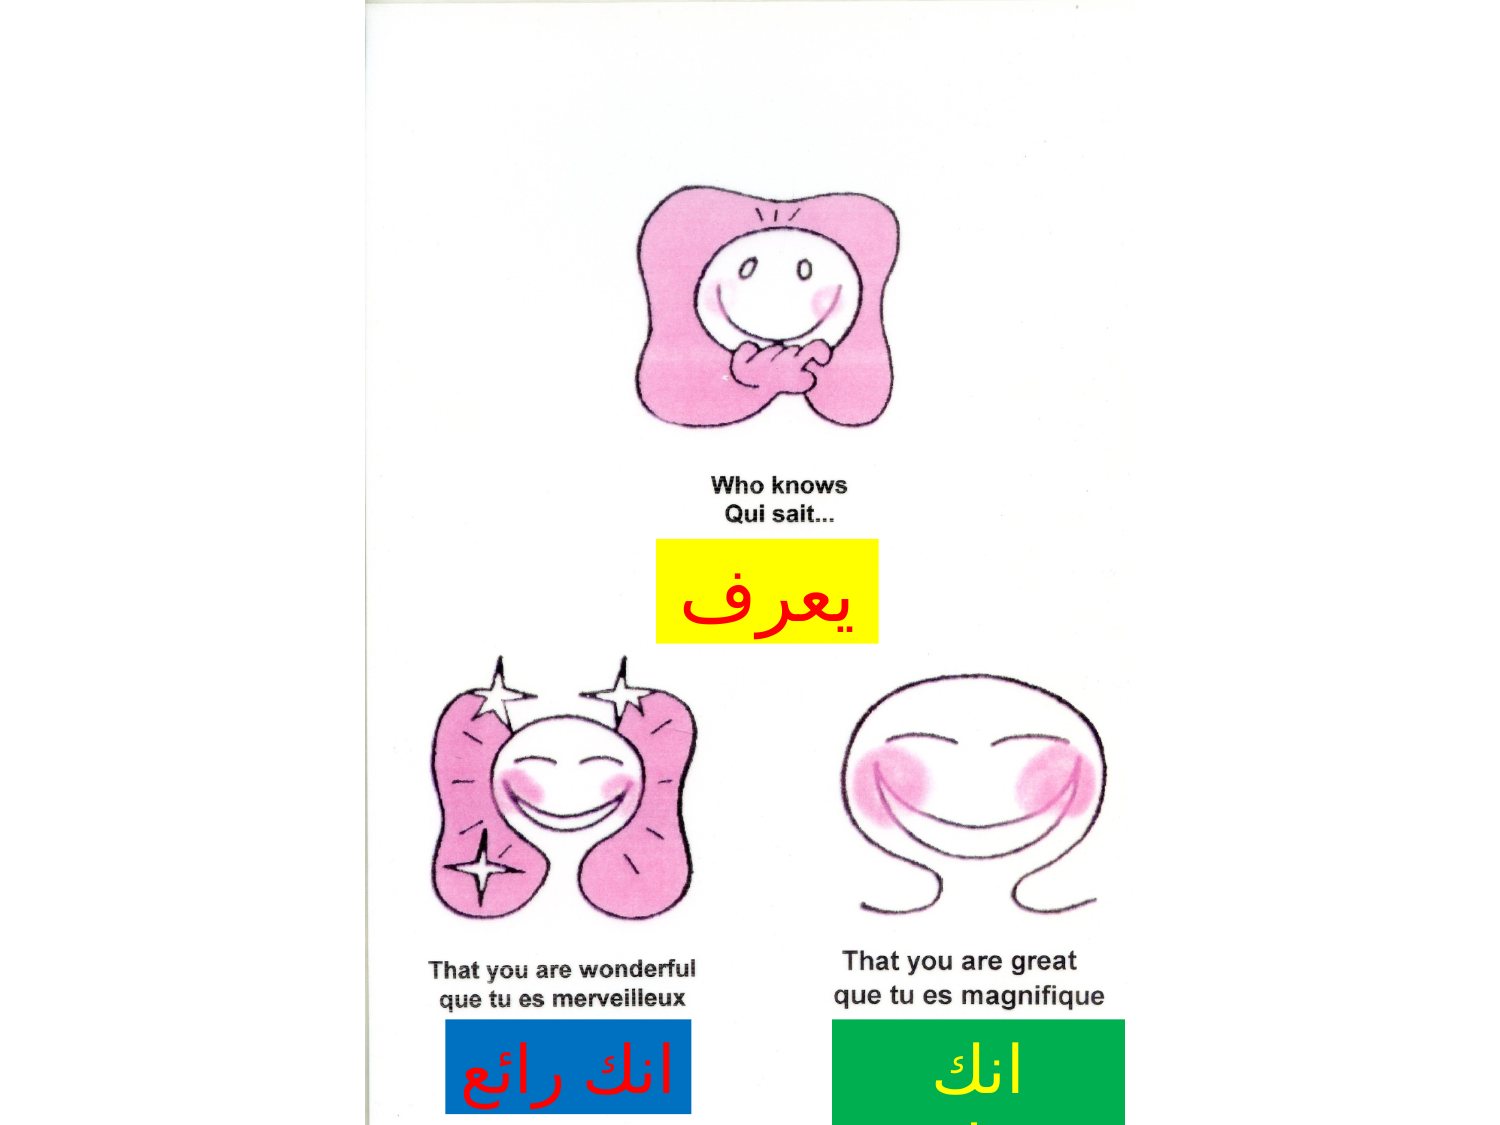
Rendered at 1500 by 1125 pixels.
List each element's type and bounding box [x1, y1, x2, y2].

picture [365, 0, 1135, 1125]
